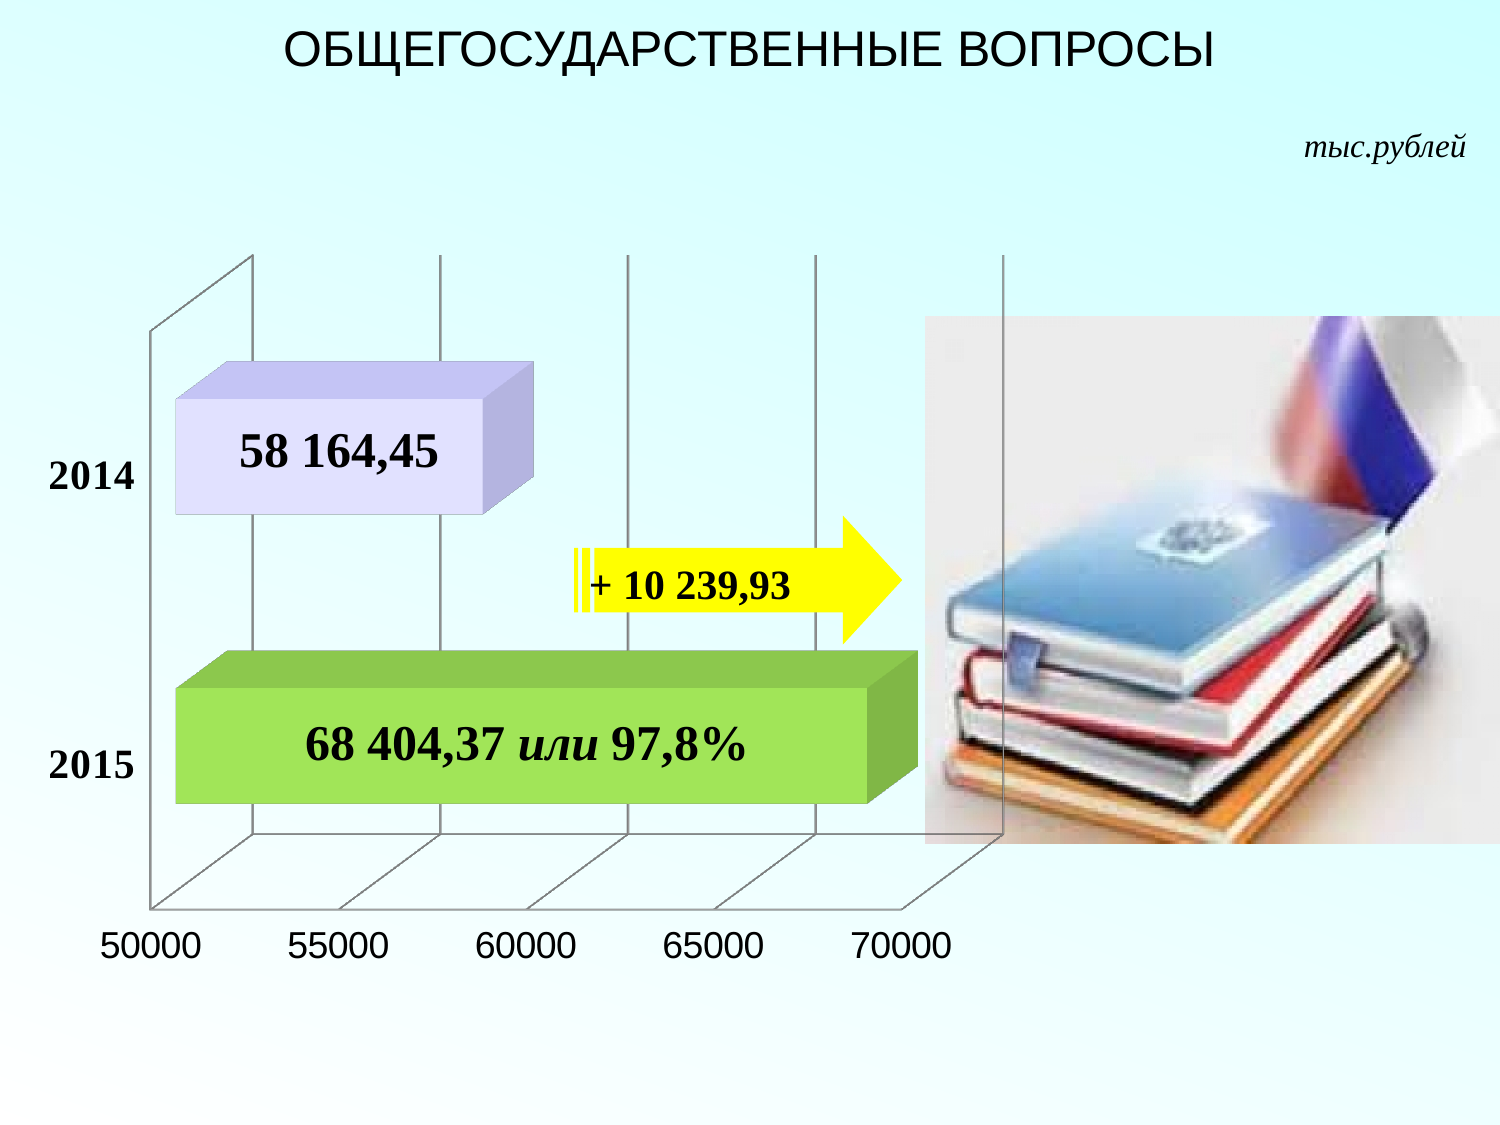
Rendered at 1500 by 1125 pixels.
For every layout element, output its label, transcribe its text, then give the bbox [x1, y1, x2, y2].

chart [0, 222, 1079, 1020]
text_box ОБЩЕГОСУДАРСТВЕННЫЕ ВОПРОСЫ [0, 0, 1500, 94]
picture [1079, 316, 1500, 844]
text_box тыс.рублей [1288, 117, 1500, 172]
